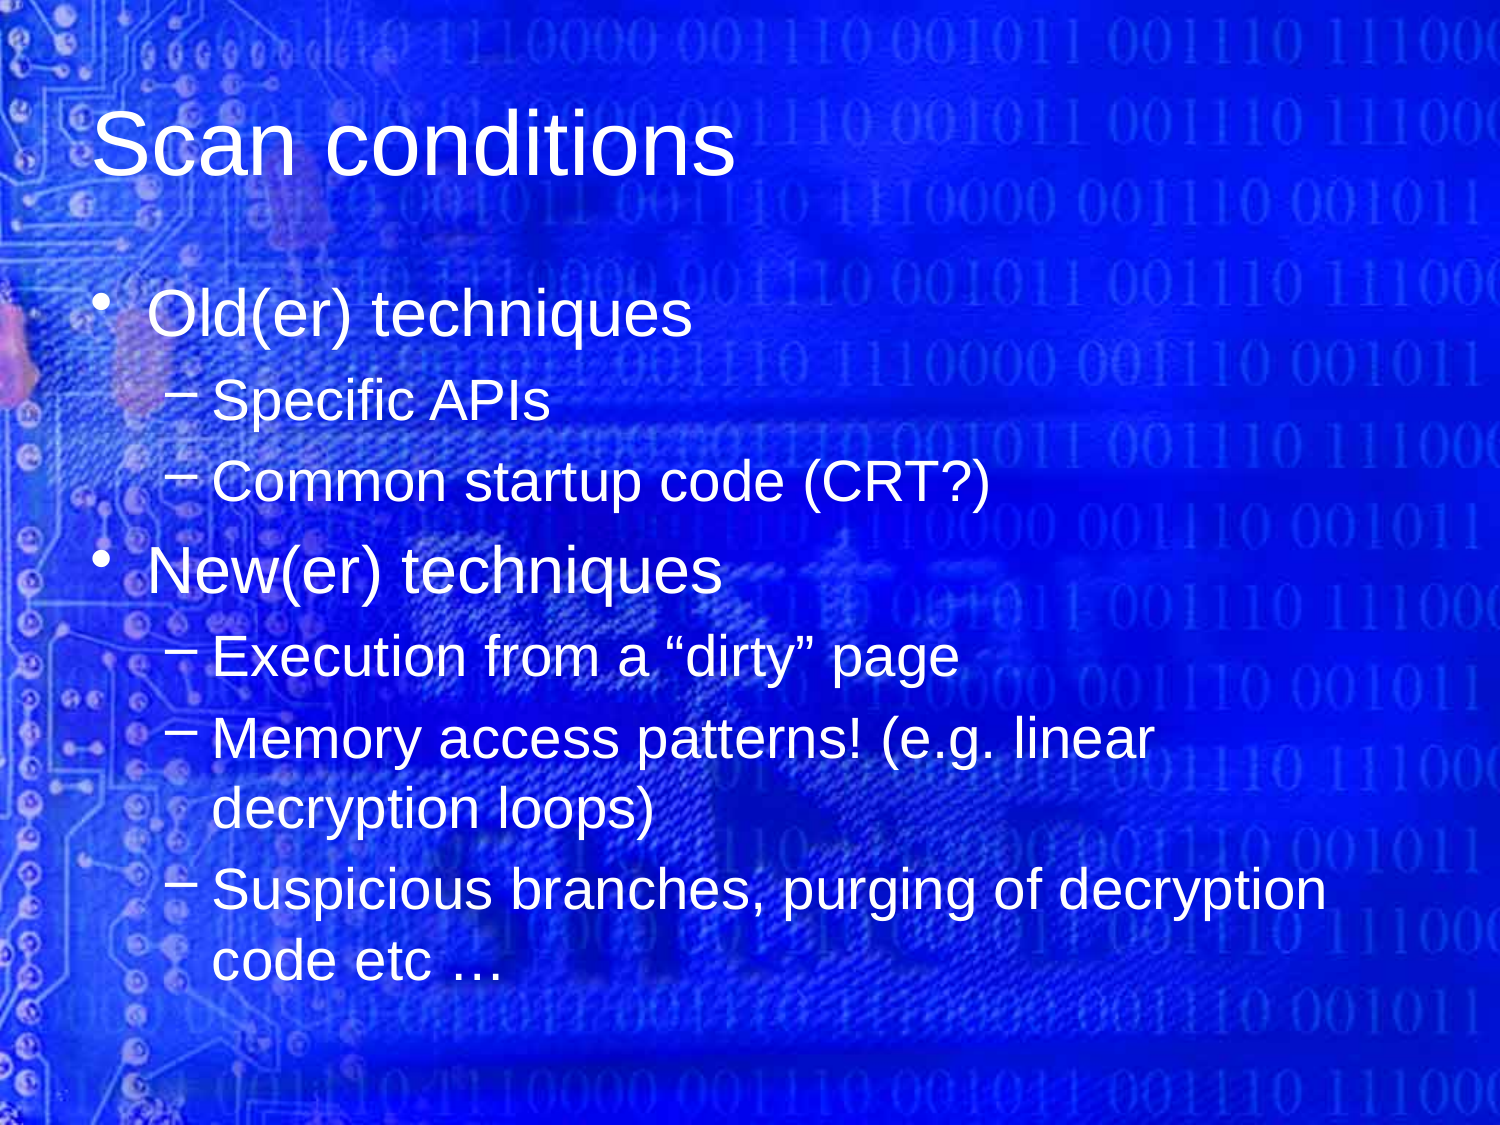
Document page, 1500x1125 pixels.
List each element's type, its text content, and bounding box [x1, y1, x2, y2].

title Scan conditions [74, 44, 1426, 233]
list Old(er) techniques Specific APIs Common startup code (CRT?) New(er) techniques Execution from a “dirty” page Memory access patterns! (e.g. linear decryption loops) Suspicious branches, purging of decryption code etc … [74, 262, 1426, 1006]
picture [0, 0, 1500, 1125]
